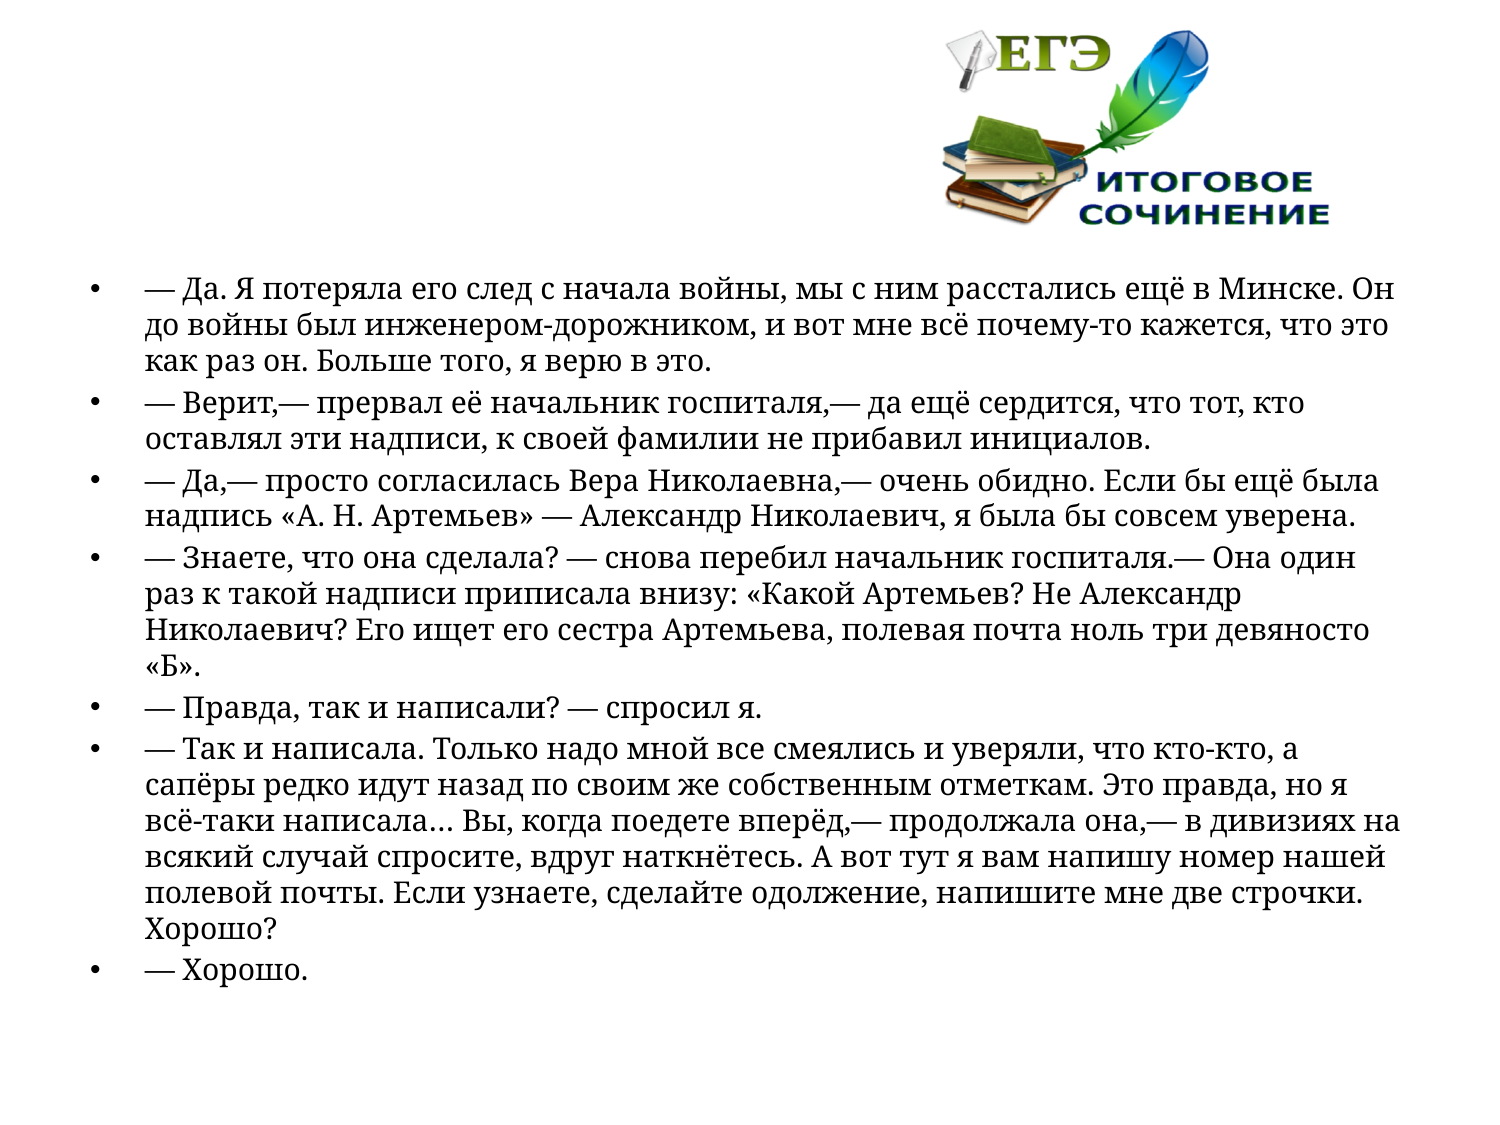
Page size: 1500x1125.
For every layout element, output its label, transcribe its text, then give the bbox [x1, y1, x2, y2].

list — Да. Я потеряла его след с начала войны, мы с ним расстались ещё в Минске. Он до войны был инженером-дорожником, и вот мне всё почему-то кажется, что это как раз он. Больше того, я верю в это. — Верит,— прервал её начальник госпиталя,— да ещё сердится, что тот, кто оставлял эти надписи, к своей фамилии не прибавил инициалов. — Да,— просто согласилась Вера Николаевна,— очень обидно. Если бы ещё была надпись «А. Н. Артемьев» — Александр Николаевич, я была бы совсем уверена. — Знаете, что она сделала? — снова перебил начальник госпиталя.— Она один раз к такой надписи приписала внизу: «Какой Артемьев? Не Александр Николаевич? Его ищет его сестра Артемьева, полевая почта ноль три девяносто «Б». — Правда, так и написали? — спросил я. — Так и написала. Только надо мной все смеялись и уверяли, что кто-кто, а сапёры редко идут назад по своим же собственным отметкам. Это правда, но я всё-таки написала… Вы, когда поедете вперёд,— продолжала она,— в дивизиях на всякий случай спросите, вдруг наткнётесь. А вот тут я вам напишу номер нашей полевой почты. Если узнаете, сделайте одолжение, напишите мне две строчки. Хорошо? — Хорошо. [75, 262, 1425, 1005]
picture [879, 18, 1424, 244]
